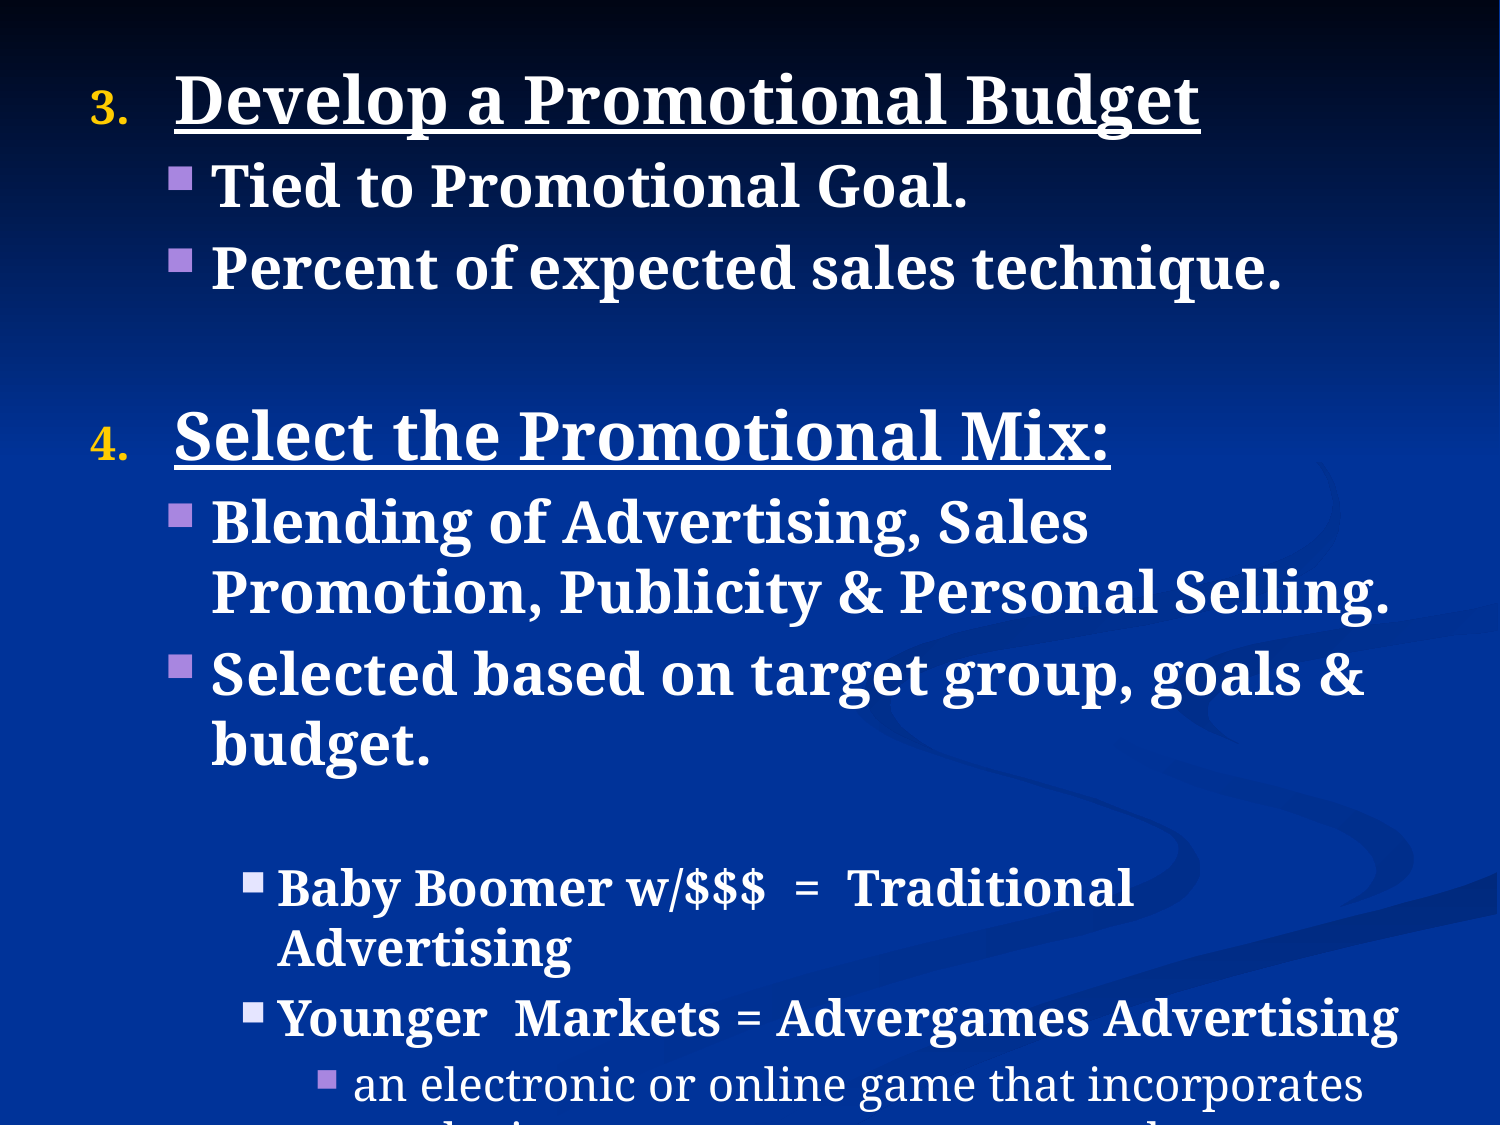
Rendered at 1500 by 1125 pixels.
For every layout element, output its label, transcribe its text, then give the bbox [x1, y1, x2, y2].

list Develop a Promotional Budget Tied to Promotional Goal. Percent of expected sales technique. Select the Promotional Mix: Blending of Advertising, Sales Promotion, Publicity & Personal Selling. Selected based on target group, goals & budget. Baby Boomer w/$$$ = Traditional Advertising Younger Markets = Advergames Advertising an electronic or online game that incorporates marketing content to promote a product or service [74, 49, 1426, 1063]
